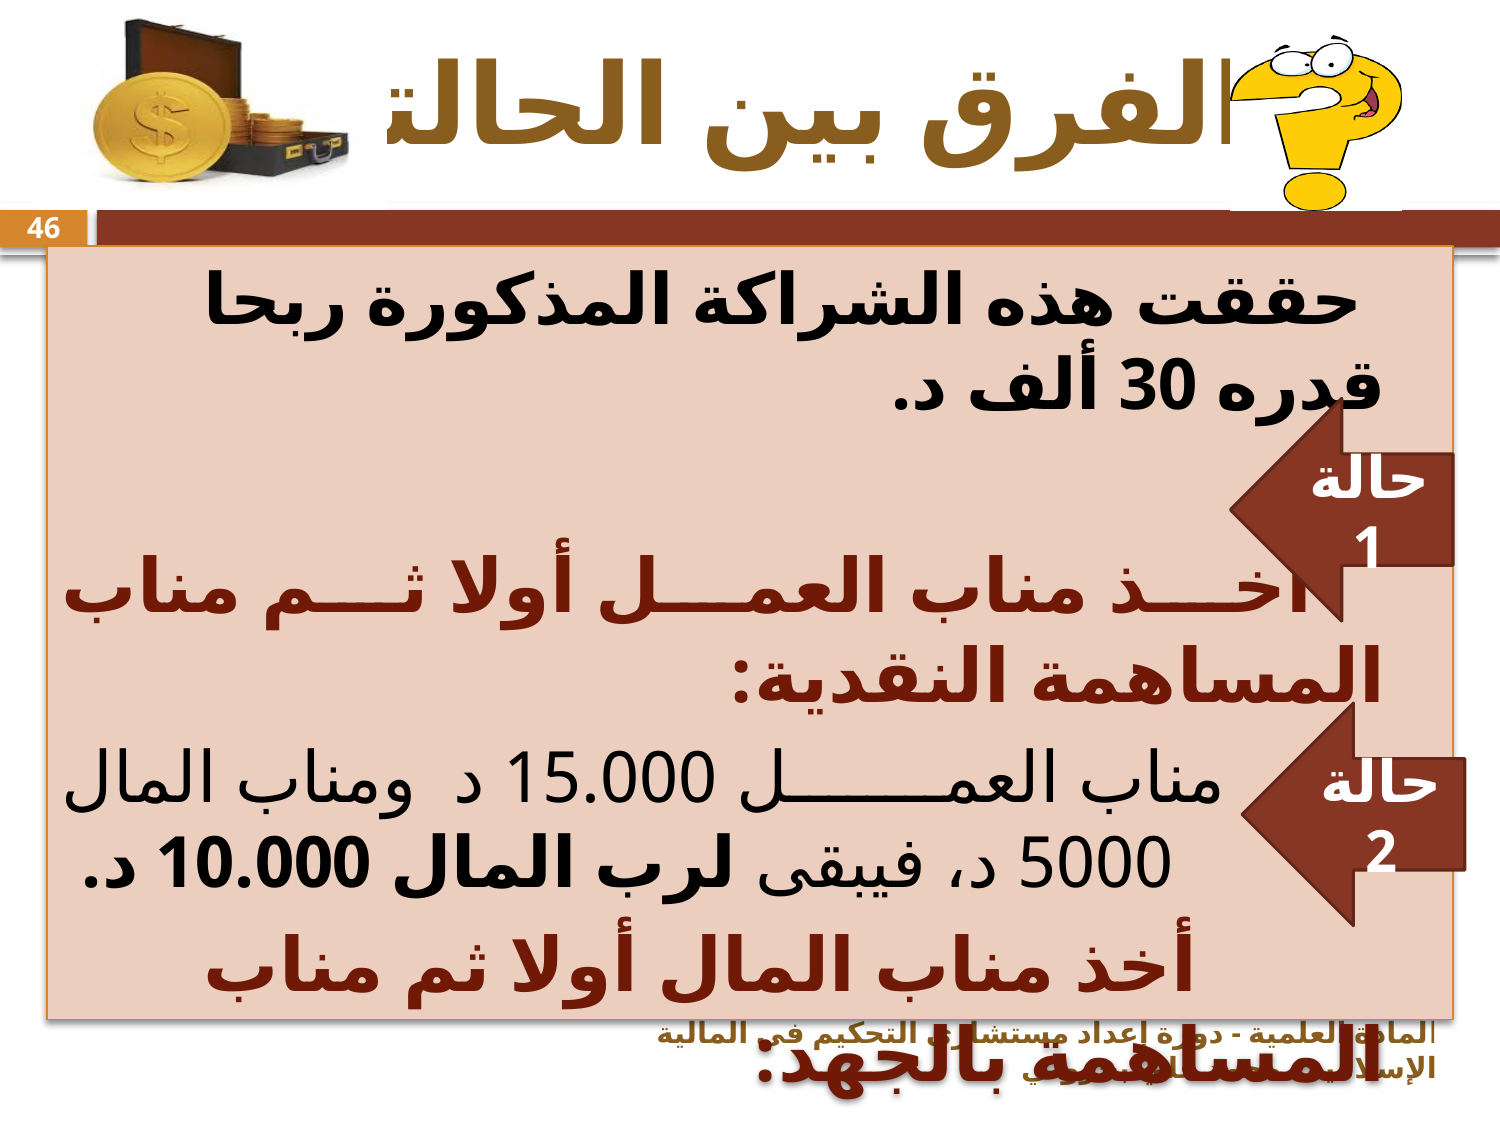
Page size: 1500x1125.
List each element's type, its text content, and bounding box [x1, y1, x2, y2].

list حققت هذه الشراكة المذكورة ربحا قدره 30 ألف د. أخذ مناب العمل أولا ثم مناب المساهمة النقدية: مناب العمل 15.000 د ومناب المال 5000 د، فيبقى لرب المال 10.000 د. أخذ مناب المال أولا ثم مناب المساهمة بالجهد: 5000 د مناب المال، والباقي مناصفة، 12.500 د مناب العمل، ولرب المال 12.500 د . [46, 245, 1454, 1020]
slide_number 46 [0, 208, 88, 249]
picture [1230, 34, 1402, 212]
picture [34, 0, 387, 210]
text_box حالة 1 [1229, 396, 1455, 623]
text_box حالة 2 [1240, 701, 1467, 928]
footer المادة العلمية - دورة إعداد مستشاري التحكيم في المالية الإسلامية - محمد علي بحروني [562, 1029, 1452, 1080]
title الفرق بين الحالتين [388, 0, 1438, 200]
